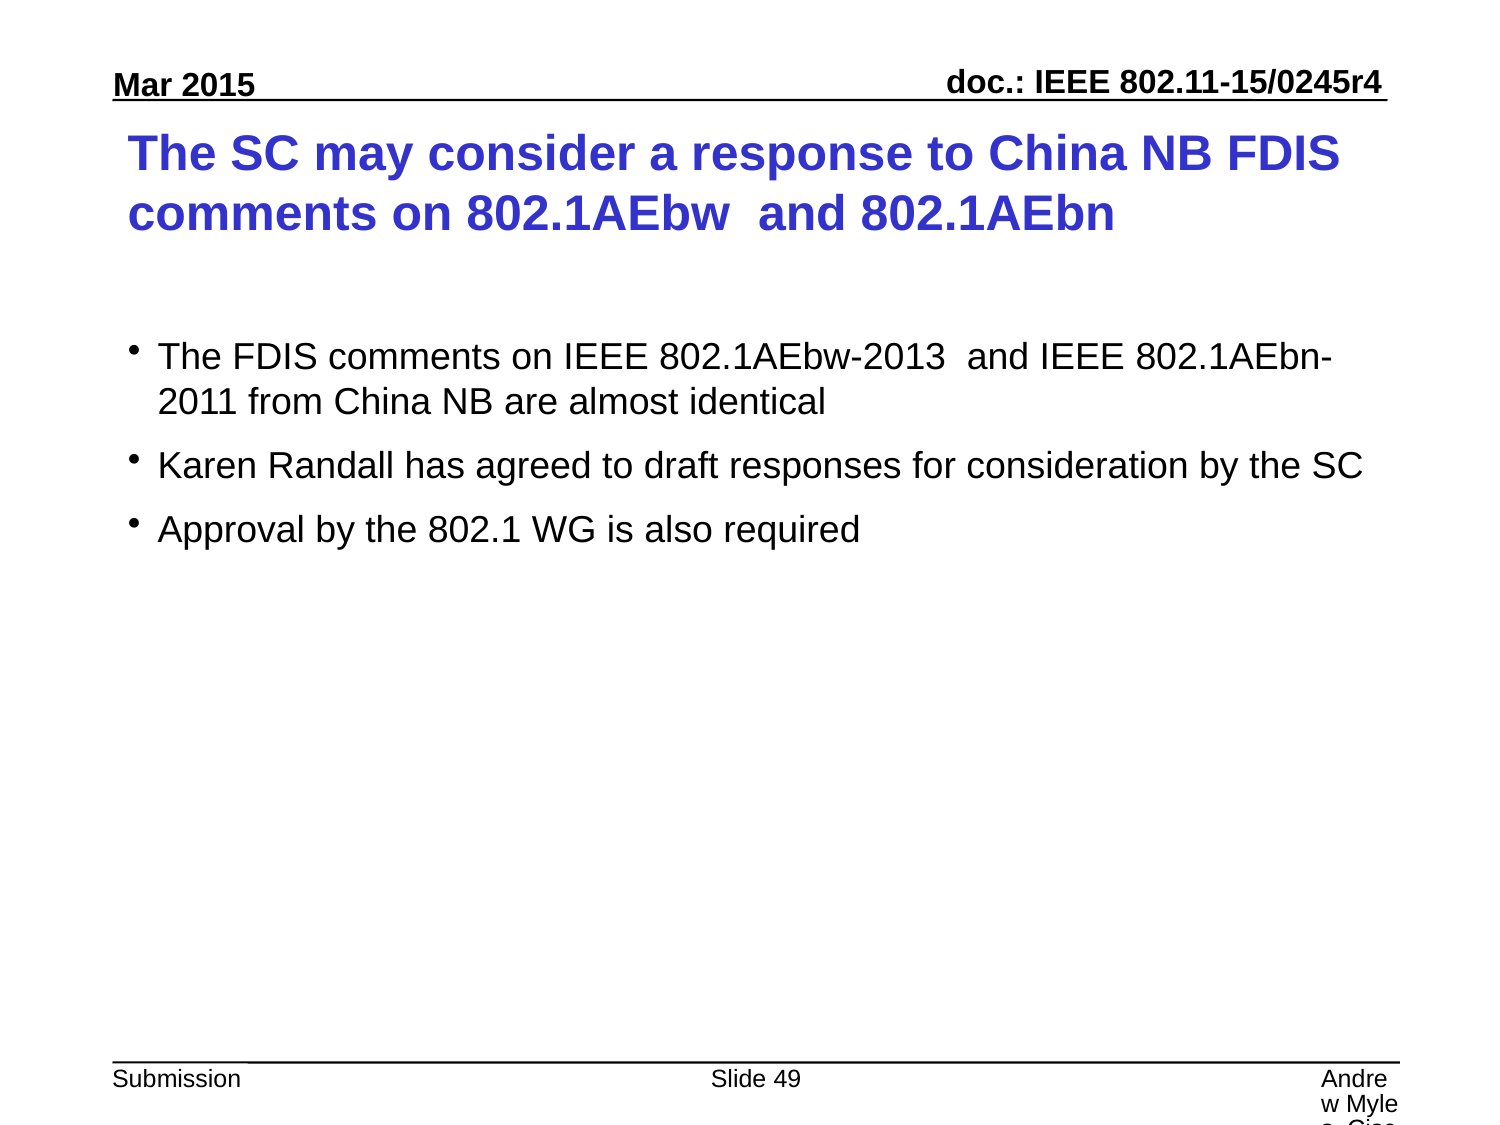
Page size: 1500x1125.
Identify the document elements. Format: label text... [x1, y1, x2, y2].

slide_number Slide 49 [709, 1061, 803, 1093]
title The SC may consider a response to China NB FDIS comments on 802.1AEbw and 802.1AEbn [112, 112, 1388, 288]
list The FDIS comments on IEEE 802.1AEbw-2013 and IEEE 802.1AEbn-2011 from China NB are almost identical Karen Randall has agreed to draft responses for consideration by the SC Approval by the 802.1 WG is also required [112, 324, 1388, 1000]
footer Andrew Myles, Cisco [1320, 1061, 1402, 1093]
